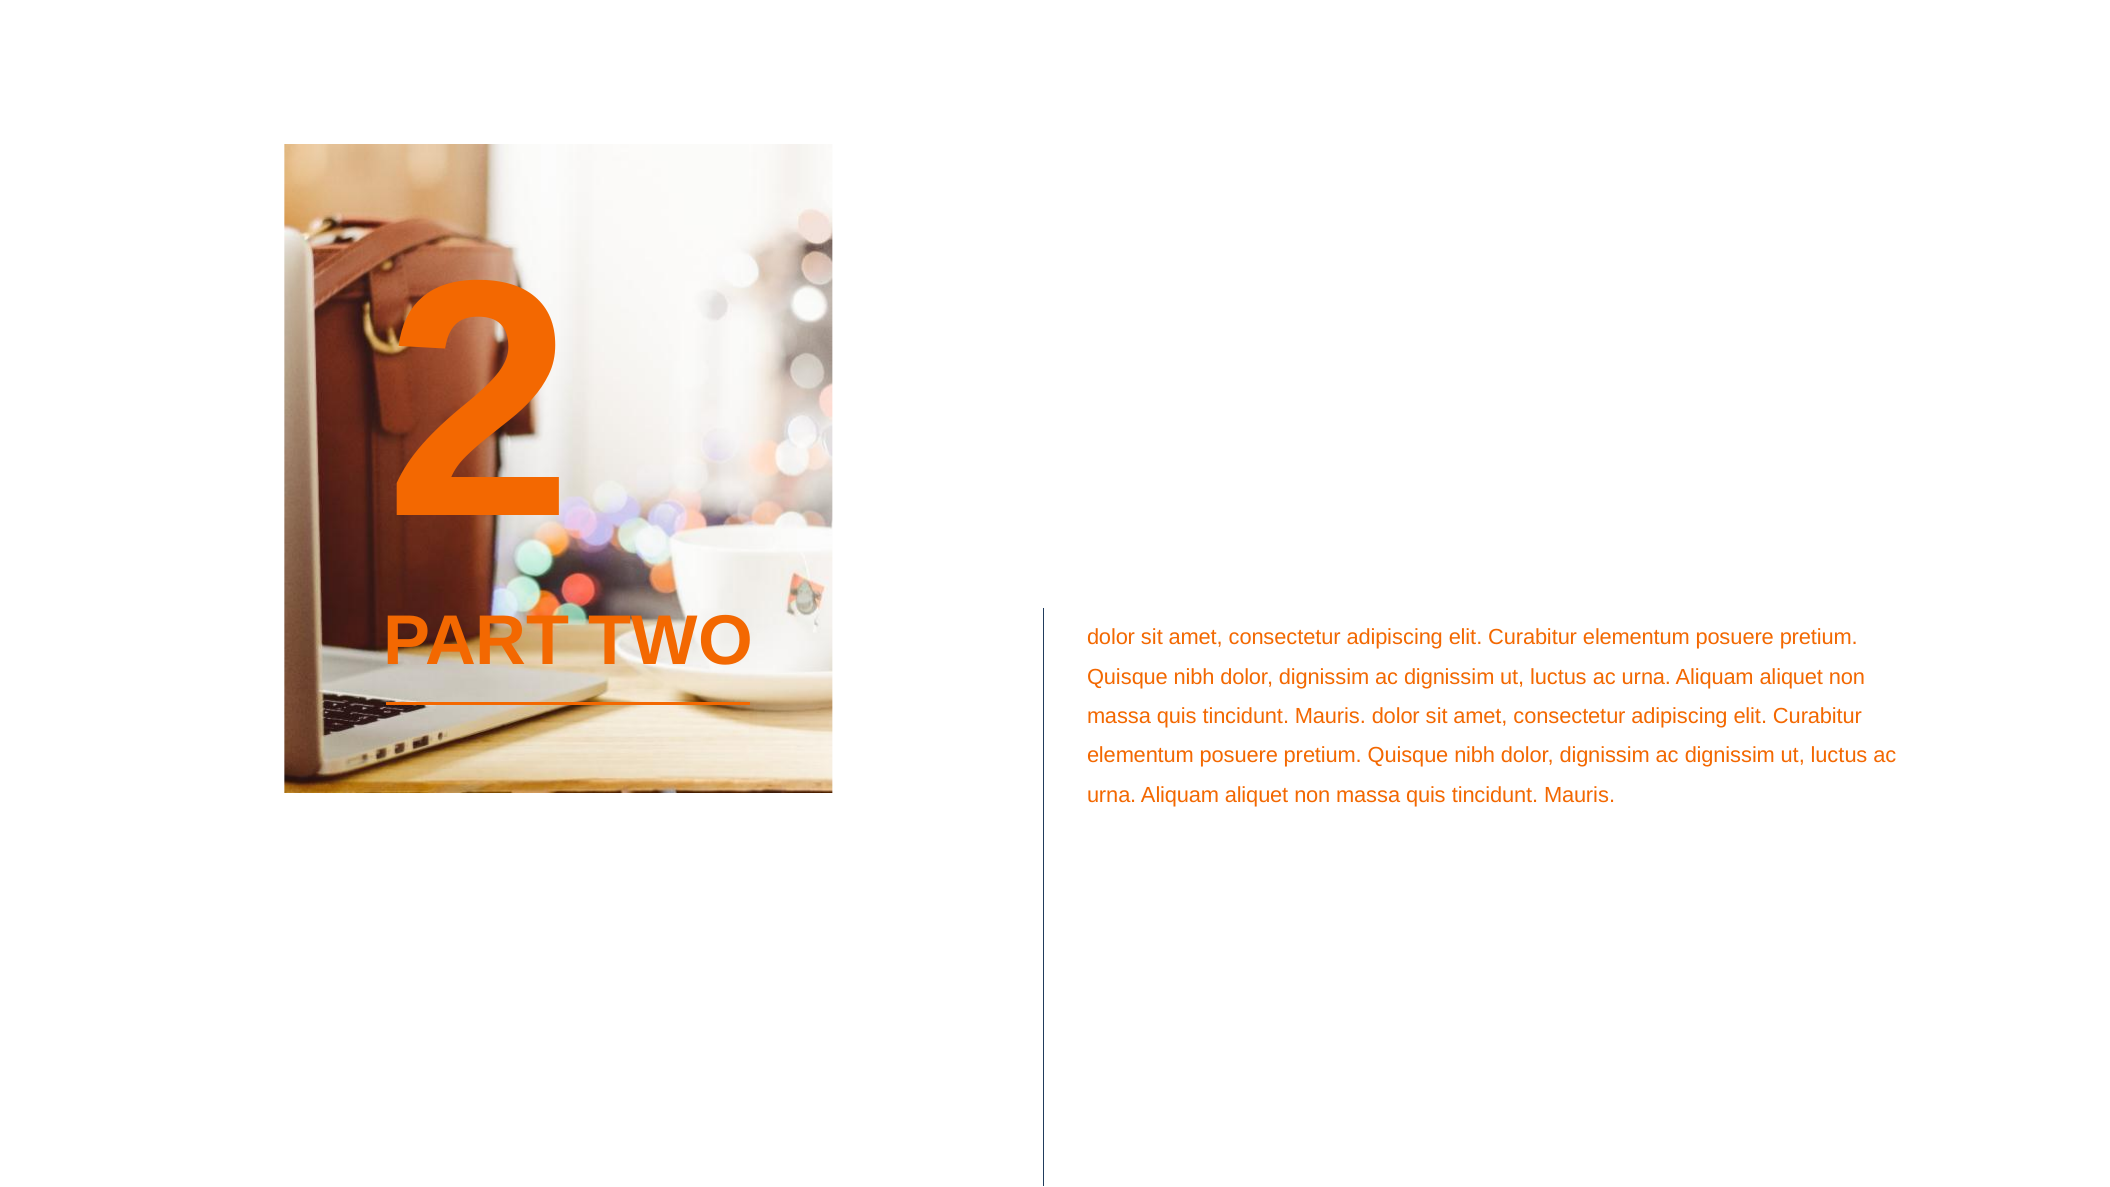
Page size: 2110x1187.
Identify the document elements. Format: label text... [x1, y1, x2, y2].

text_box dolor sit amet, consectetur adipiscing elit. Curabitur elementum posuere pretium. Quisque nibh dolor, dignissim ac dignissim ut, luctus ac urna. Aliquam aliquet non massa quis tincidunt. Mauris. dolor sit amet, consectetur adipiscing elit. Curabitur elementum posuere pretium. Quisque nibh dolor, dignissim ac dignissim ut, luctus ac urna. Aliquam aliquet non massa quis tincidunt. Mauris. [1071, 602, 1941, 818]
text_box PART TWO [314, 574, 823, 699]
text_box 2 [370, 171, 588, 574]
text_box [283, 144, 834, 793]
